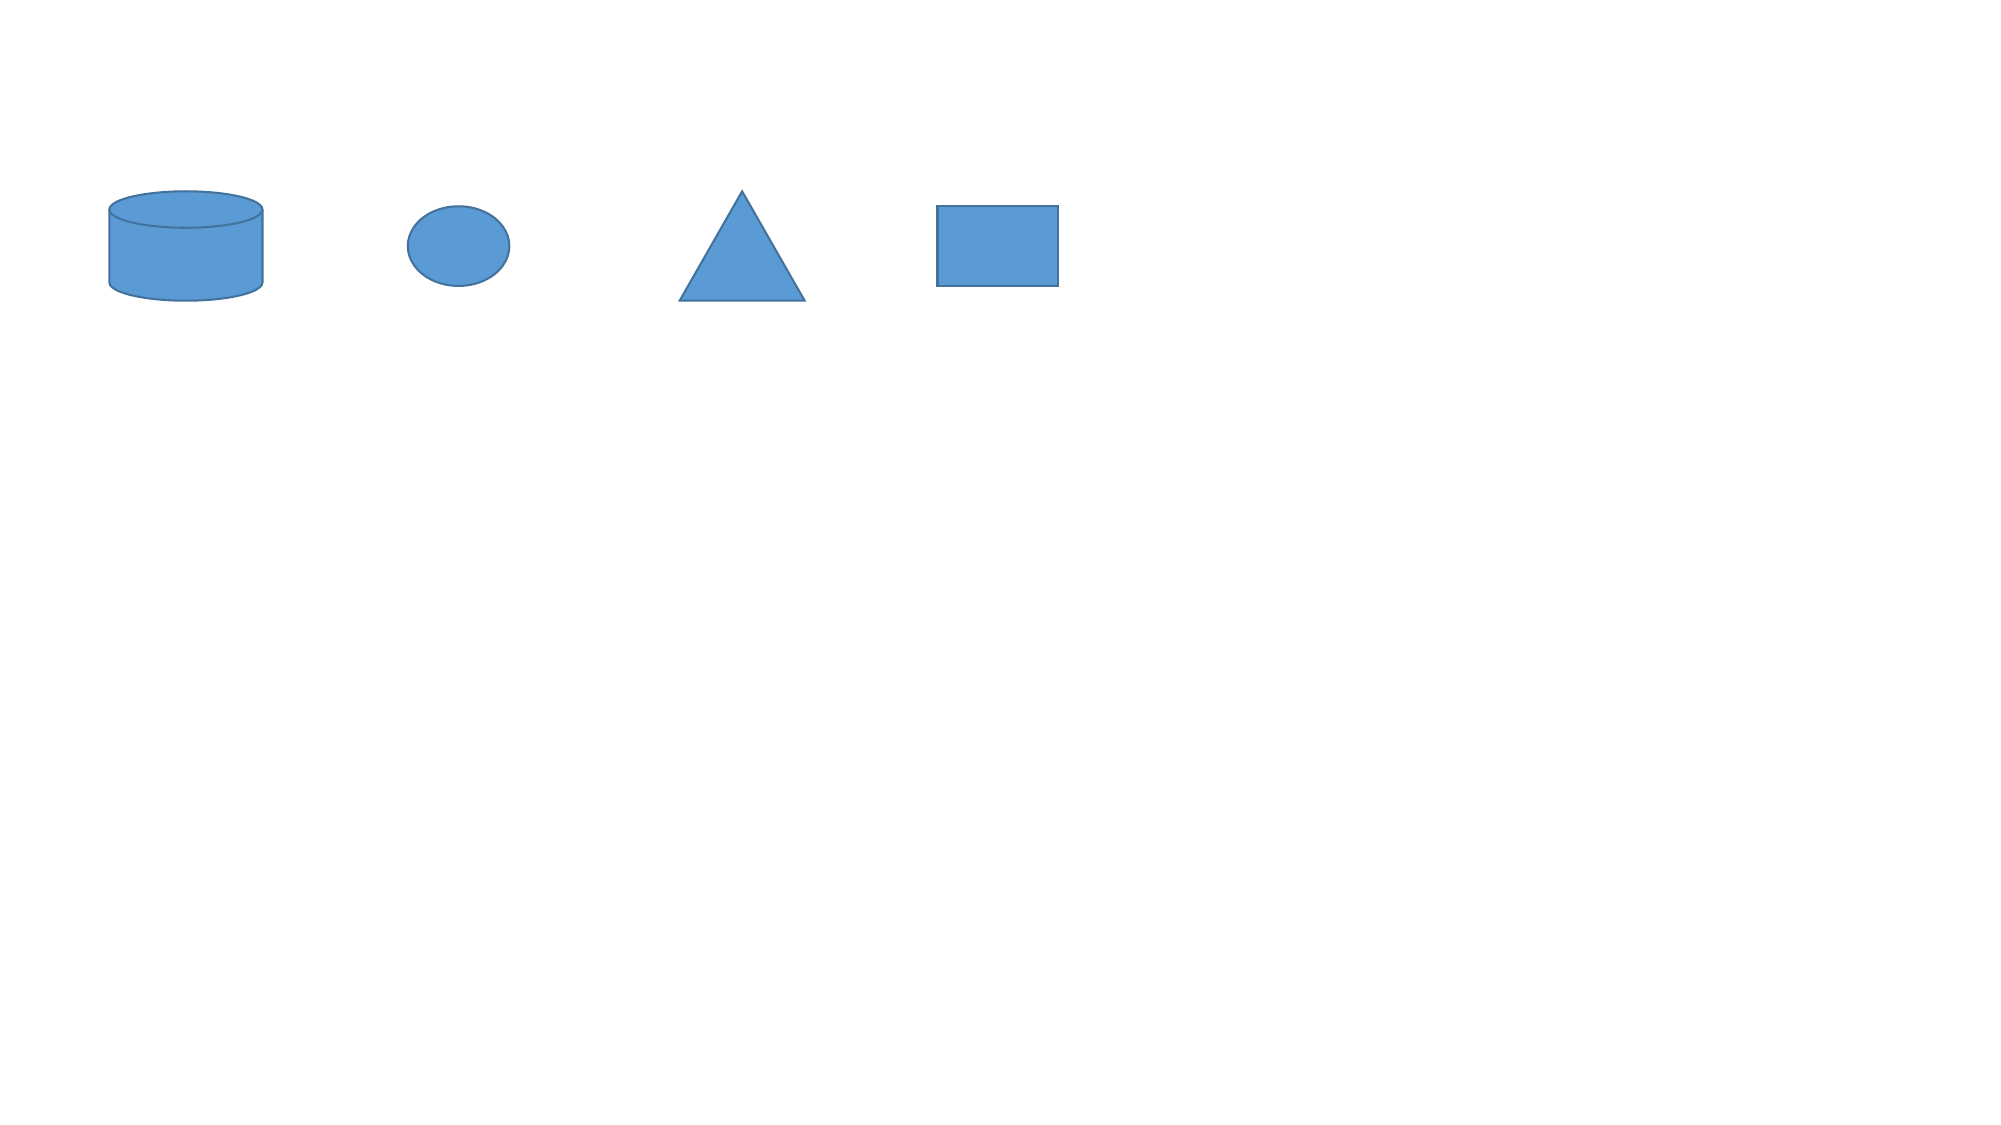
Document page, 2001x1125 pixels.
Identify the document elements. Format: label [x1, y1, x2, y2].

text_box [406, 205, 511, 287]
text_box [936, 205, 1059, 287]
text_box [677, 189, 807, 302]
text_box [108, 190, 264, 302]
